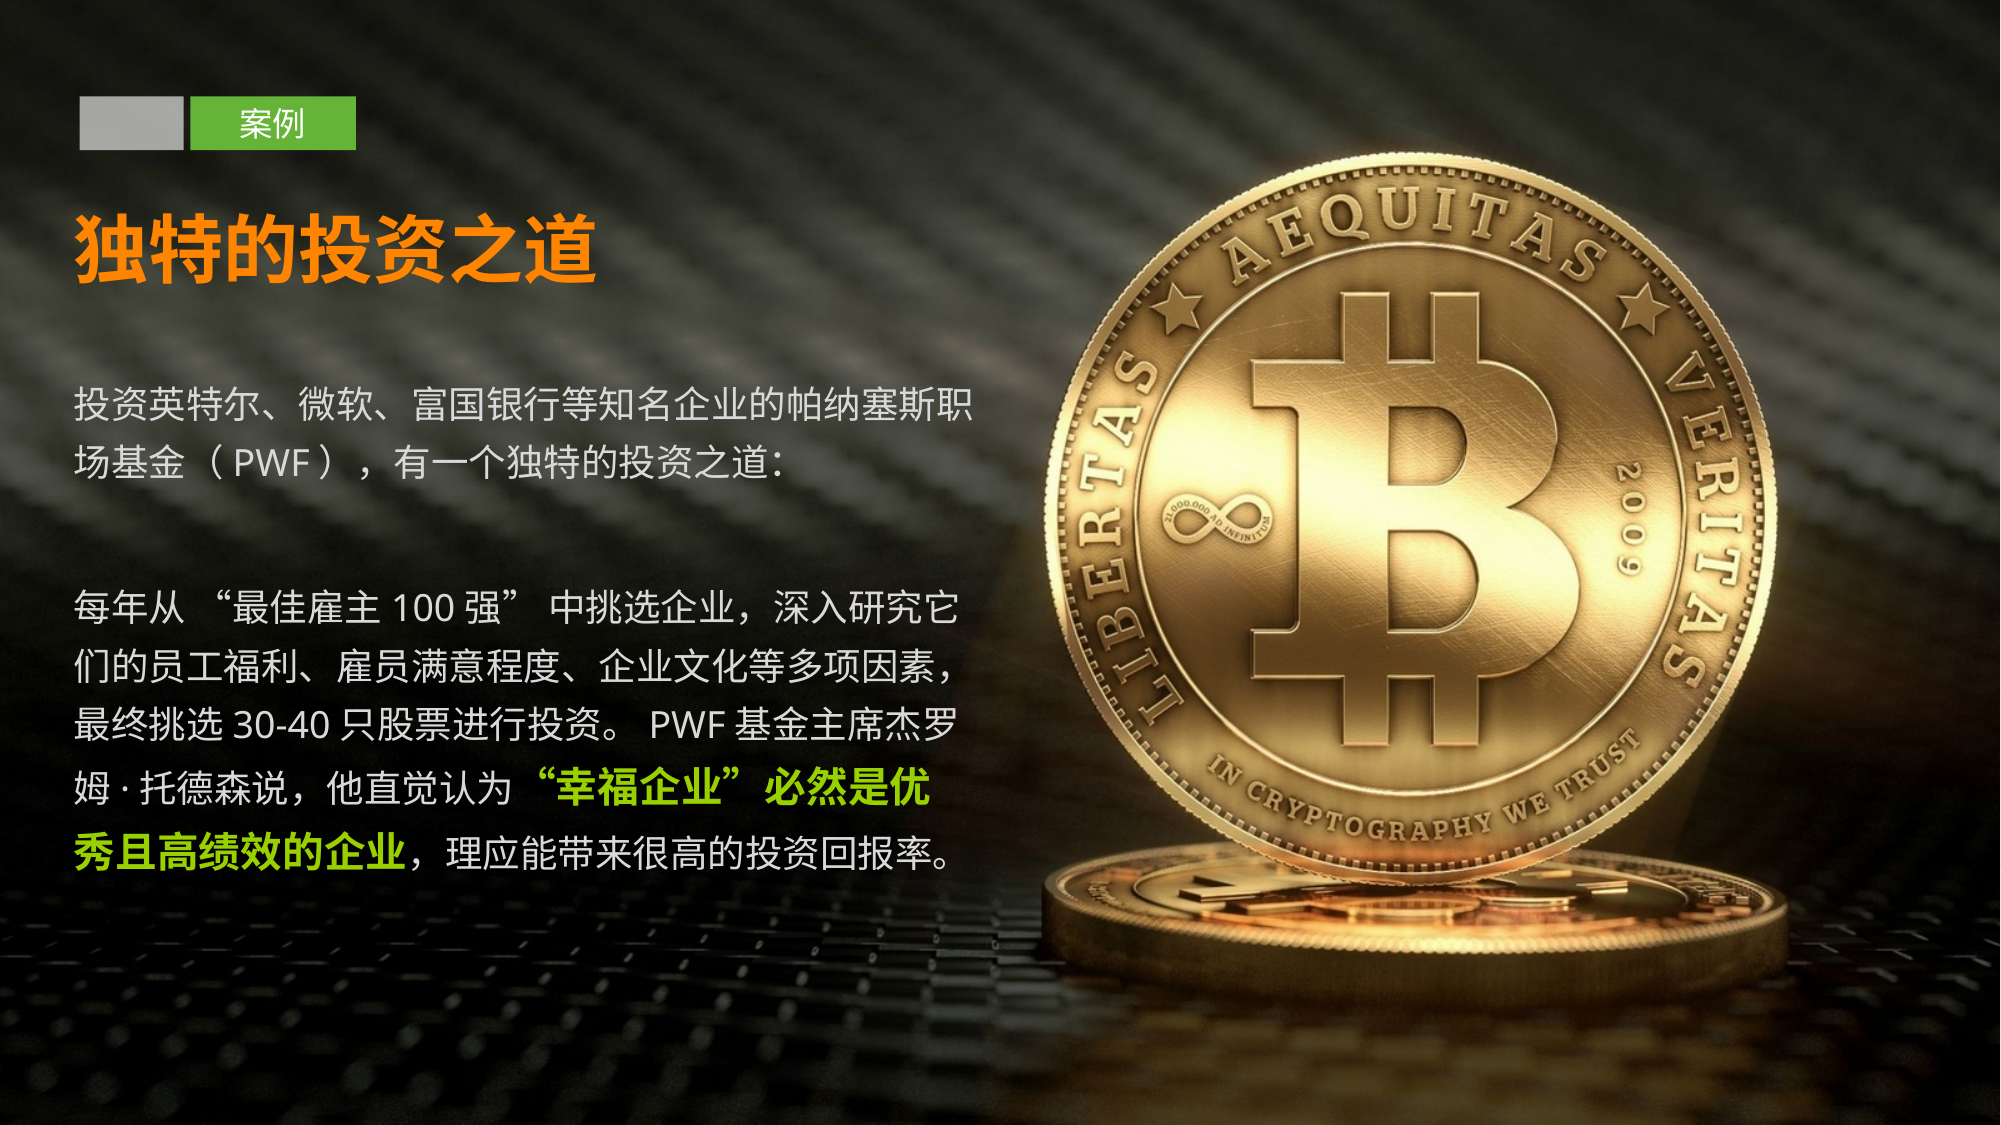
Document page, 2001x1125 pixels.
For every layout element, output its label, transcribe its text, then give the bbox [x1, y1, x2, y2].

text_box 投资英特尔、微软、富国银行等知名企业的帕纳塞斯职场基金（PWF），有一个独特的投资之道： [58, 359, 1006, 492]
text_box 独特的投资之道 [58, 194, 657, 300]
text_box 每年从 “最佳雇主100强” 中挑选企业，深入研究它们的员工福利、雇员满意程度、企业文化等多项因素，最终挑选30-40只股票进行投资。PWF基金主席杰罗姆·托德森说，他直觉认为“幸福企业”必然是优秀且高绩效的企业，理应能带来很高的投资回报率。 [58, 563, 981, 884]
text_box [79, 95, 185, 151]
text_box 案例 [189, 95, 357, 151]
picture [0, 0, 2001, 1125]
